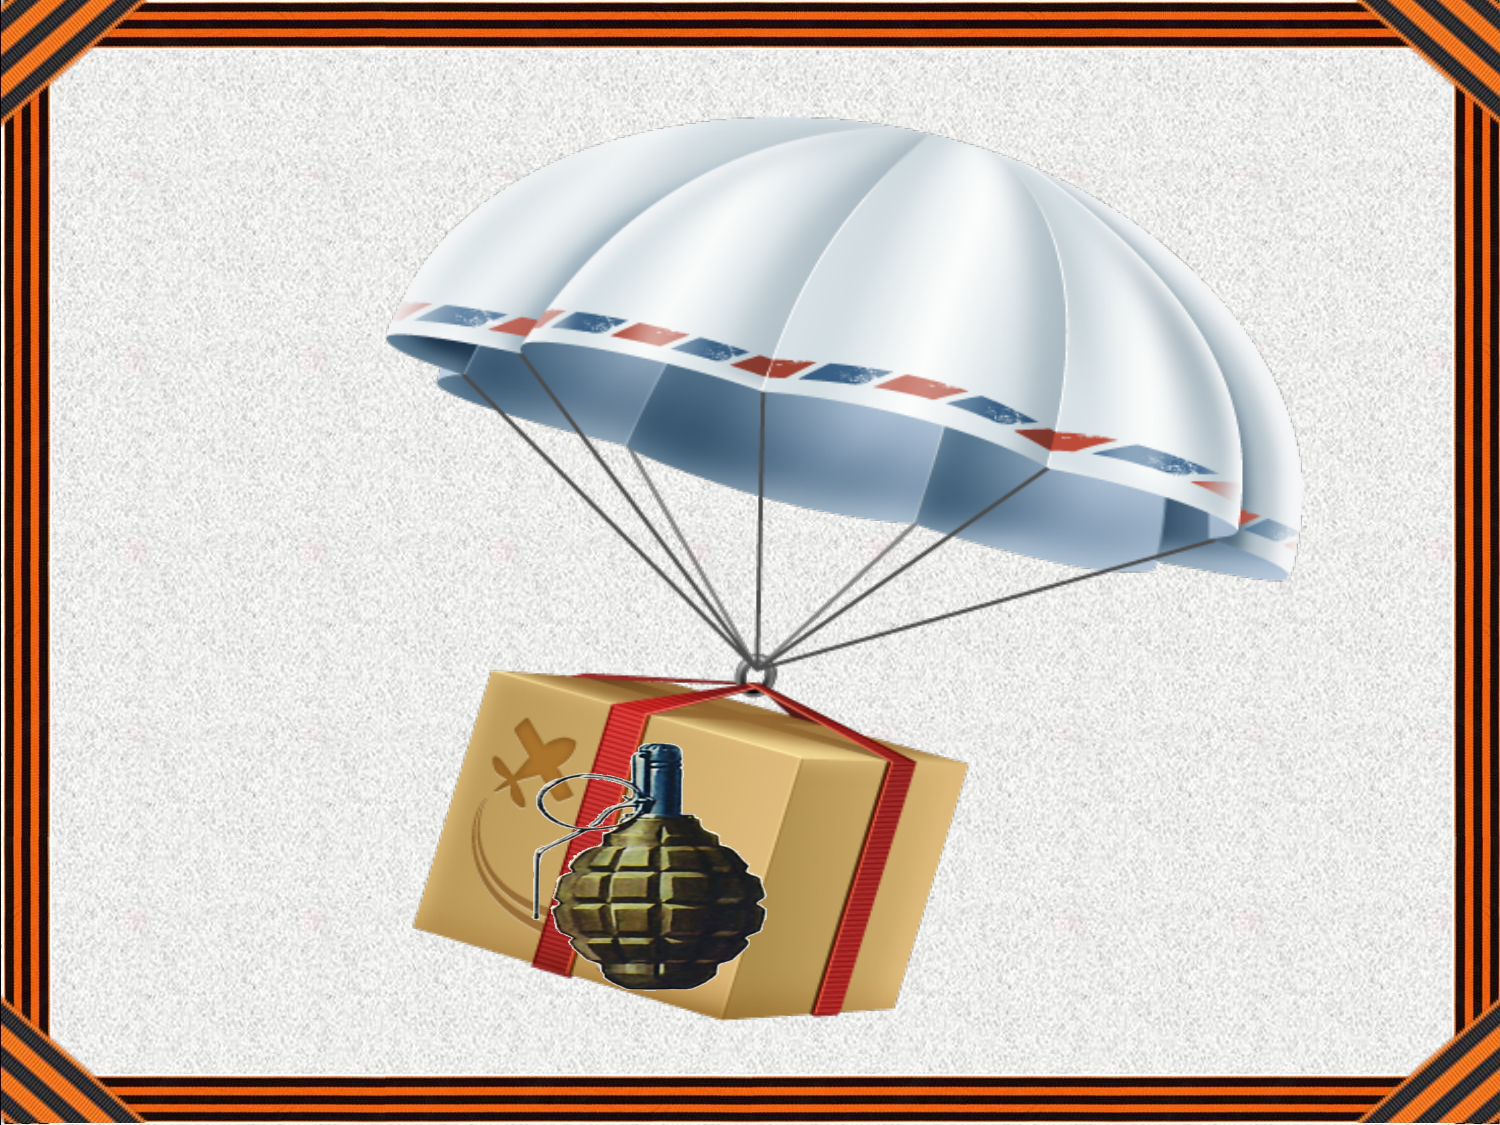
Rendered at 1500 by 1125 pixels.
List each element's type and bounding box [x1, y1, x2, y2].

picture [0, 0, 1500, 1125]
text_box [324, 113, 1365, 1034]
